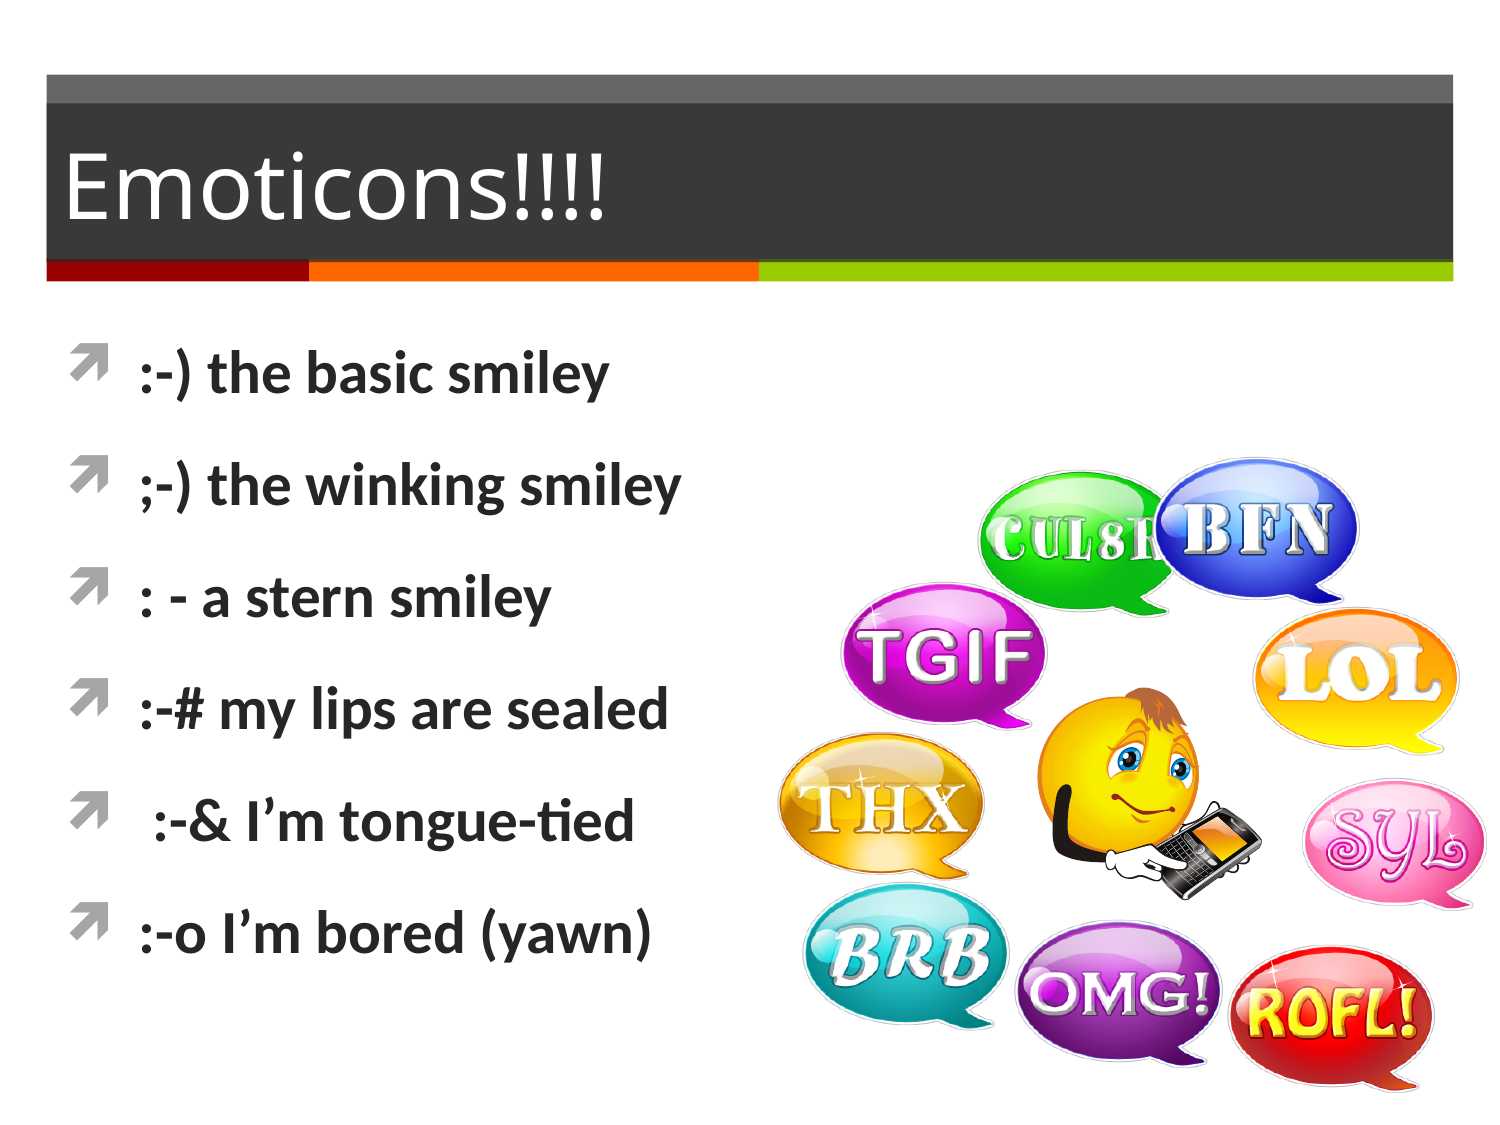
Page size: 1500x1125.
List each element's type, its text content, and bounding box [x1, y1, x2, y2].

list :-) the basic smiley ;-) the winking smiley : - a stern smiley :-# my lips are sealed :-& I’m tongue-tied :-o I’m bored (yawn) [50, 324, 1438, 980]
picture [761, 424, 1500, 1125]
title Emoticons!!!! [46, 103, 1454, 263]
